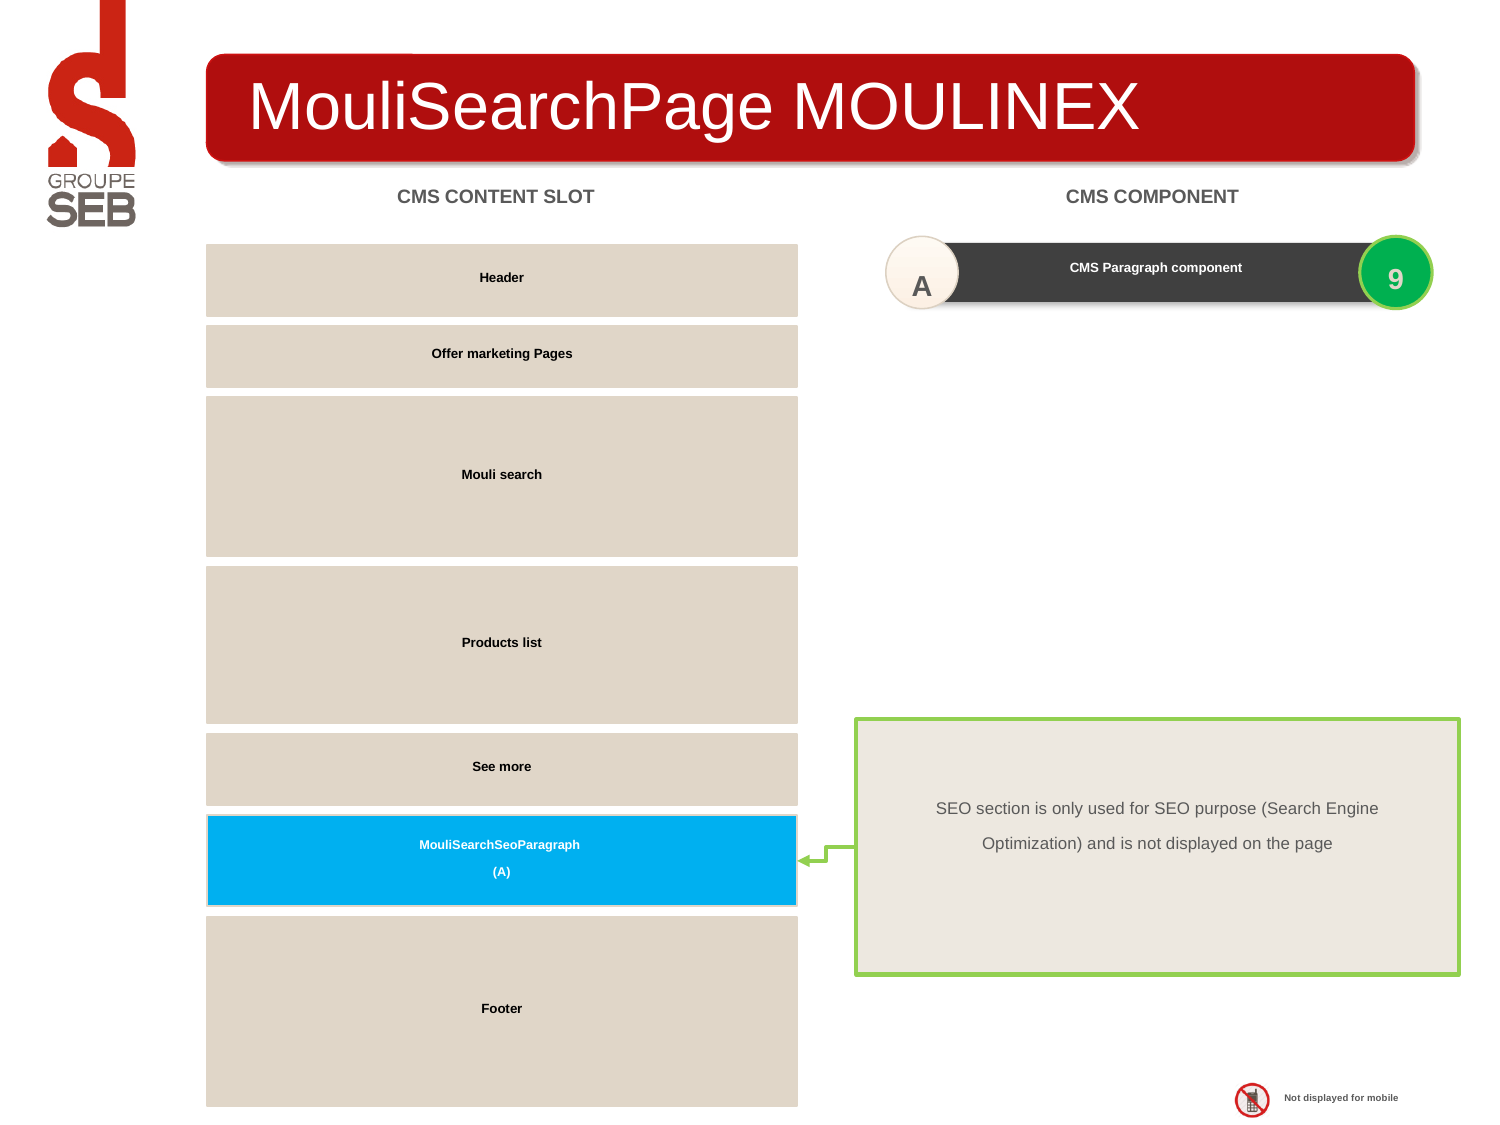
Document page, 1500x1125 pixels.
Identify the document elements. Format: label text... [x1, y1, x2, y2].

text_box CMS Content Slot [218, 172, 774, 228]
text_box Offer marketing Pages [205, 324, 799, 389]
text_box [796, 719, 1459, 975]
text_box Footer [204, 915, 799, 1108]
text_box Mouli search [204, 395, 799, 559]
picture [0, 0, 182, 266]
text_box Header [204, 243, 799, 318]
title MouliSearchPage MOULINEX [234, 56, 1400, 149]
text_box Not displayed for mobile [1271, 1082, 1500, 1117]
text_box CMS Component [981, 172, 1324, 228]
text_box MouliSearchSeoParagraph (A) [204, 813, 791, 908]
picture [1233, 1081, 1270, 1118]
text_box Products list [204, 565, 799, 726]
text_box See more [204, 732, 791, 807]
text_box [885, 236, 1433, 309]
